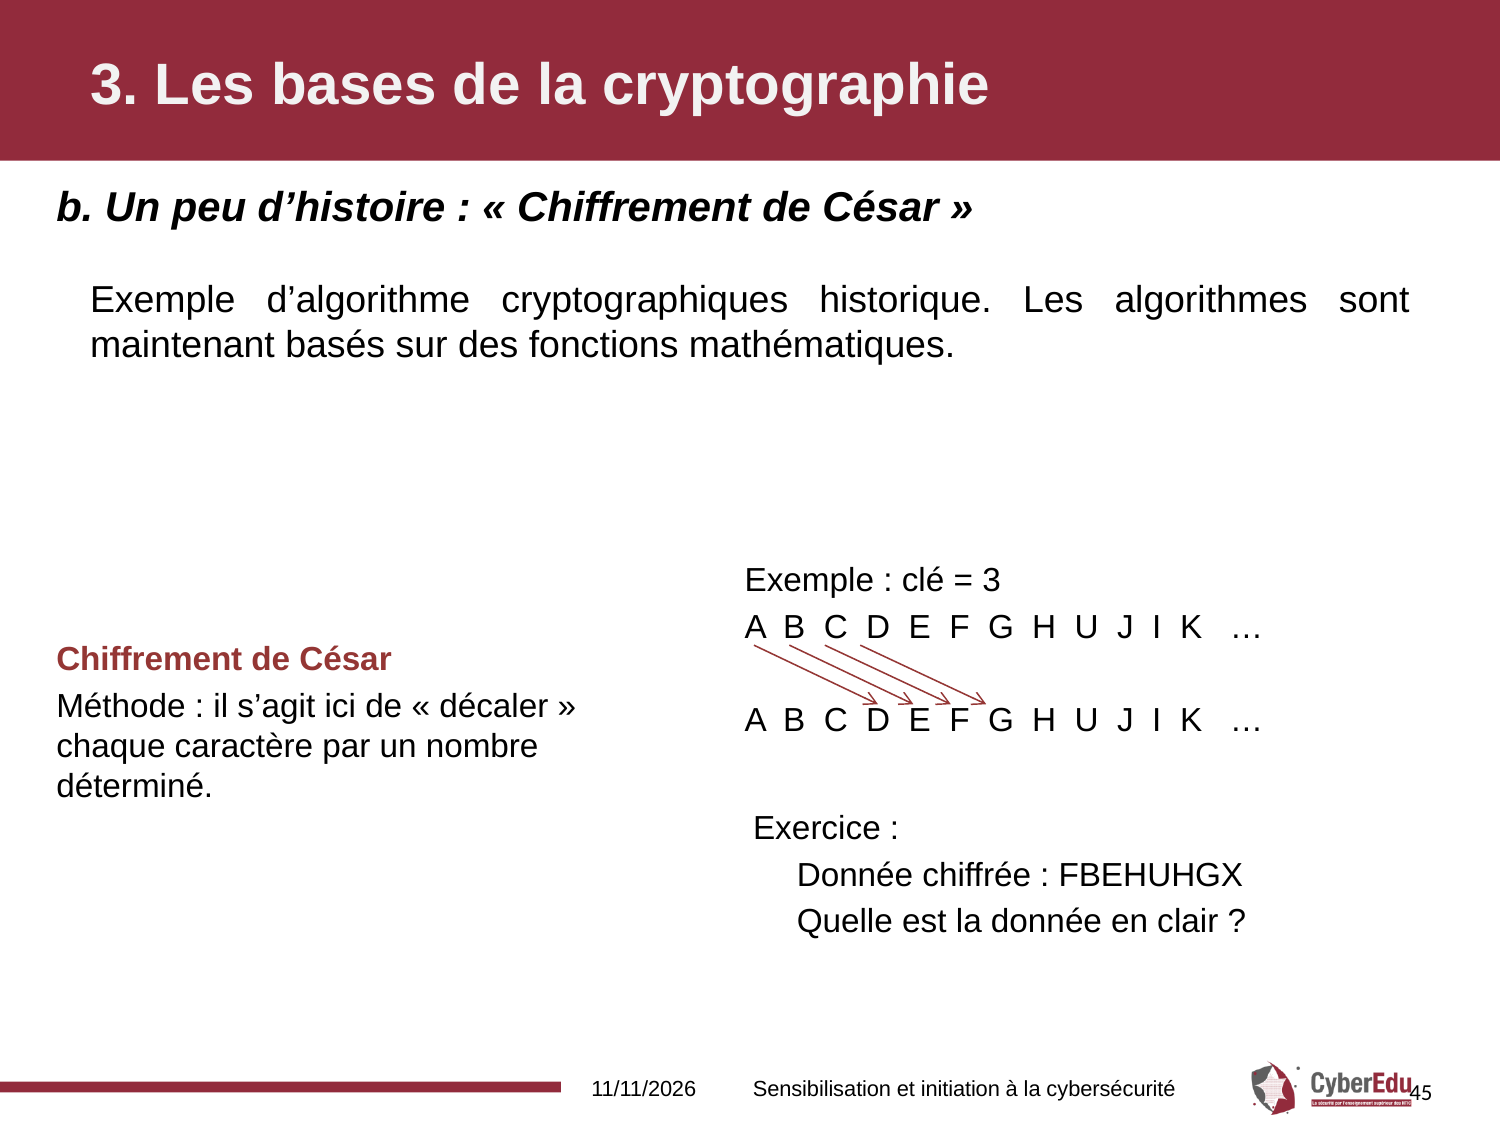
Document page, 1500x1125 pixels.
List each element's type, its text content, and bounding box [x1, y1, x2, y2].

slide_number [561, 1057, 727, 1118]
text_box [753, 644, 788, 705]
list Exemple d’algorithme cryptographiques historique. Les algorithmes sont maintenant basés sur des fonctions mathématiques. [75, 267, 1425, 457]
title 3. Les bases de la cryptographie [75, 1, 1425, 161]
picture [1246, 1060, 1412, 1115]
text_box Exemple : clé = 3 A B C D E F G H U J I K … A B C D E F G H U J I K … [729, 550, 1380, 755]
text_box Exercice : Donnée chiffrée : FBEHUHGX Quelle est la donnée en clair ? [738, 798, 1388, 964]
footer Sensibilisation et initiation à la cybersécurité [738, 1057, 1236, 1118]
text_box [860, 644, 987, 705]
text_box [789, 644, 823, 705]
text_box Chiffrement de César Méthode : il s’agit ici de « décaler » chaque caractère par un nombre déterminé. [41, 629, 691, 835]
text_box b. Un peu d’histoire : « Chiffrement de César » [41, 172, 1471, 268]
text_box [824, 644, 858, 705]
